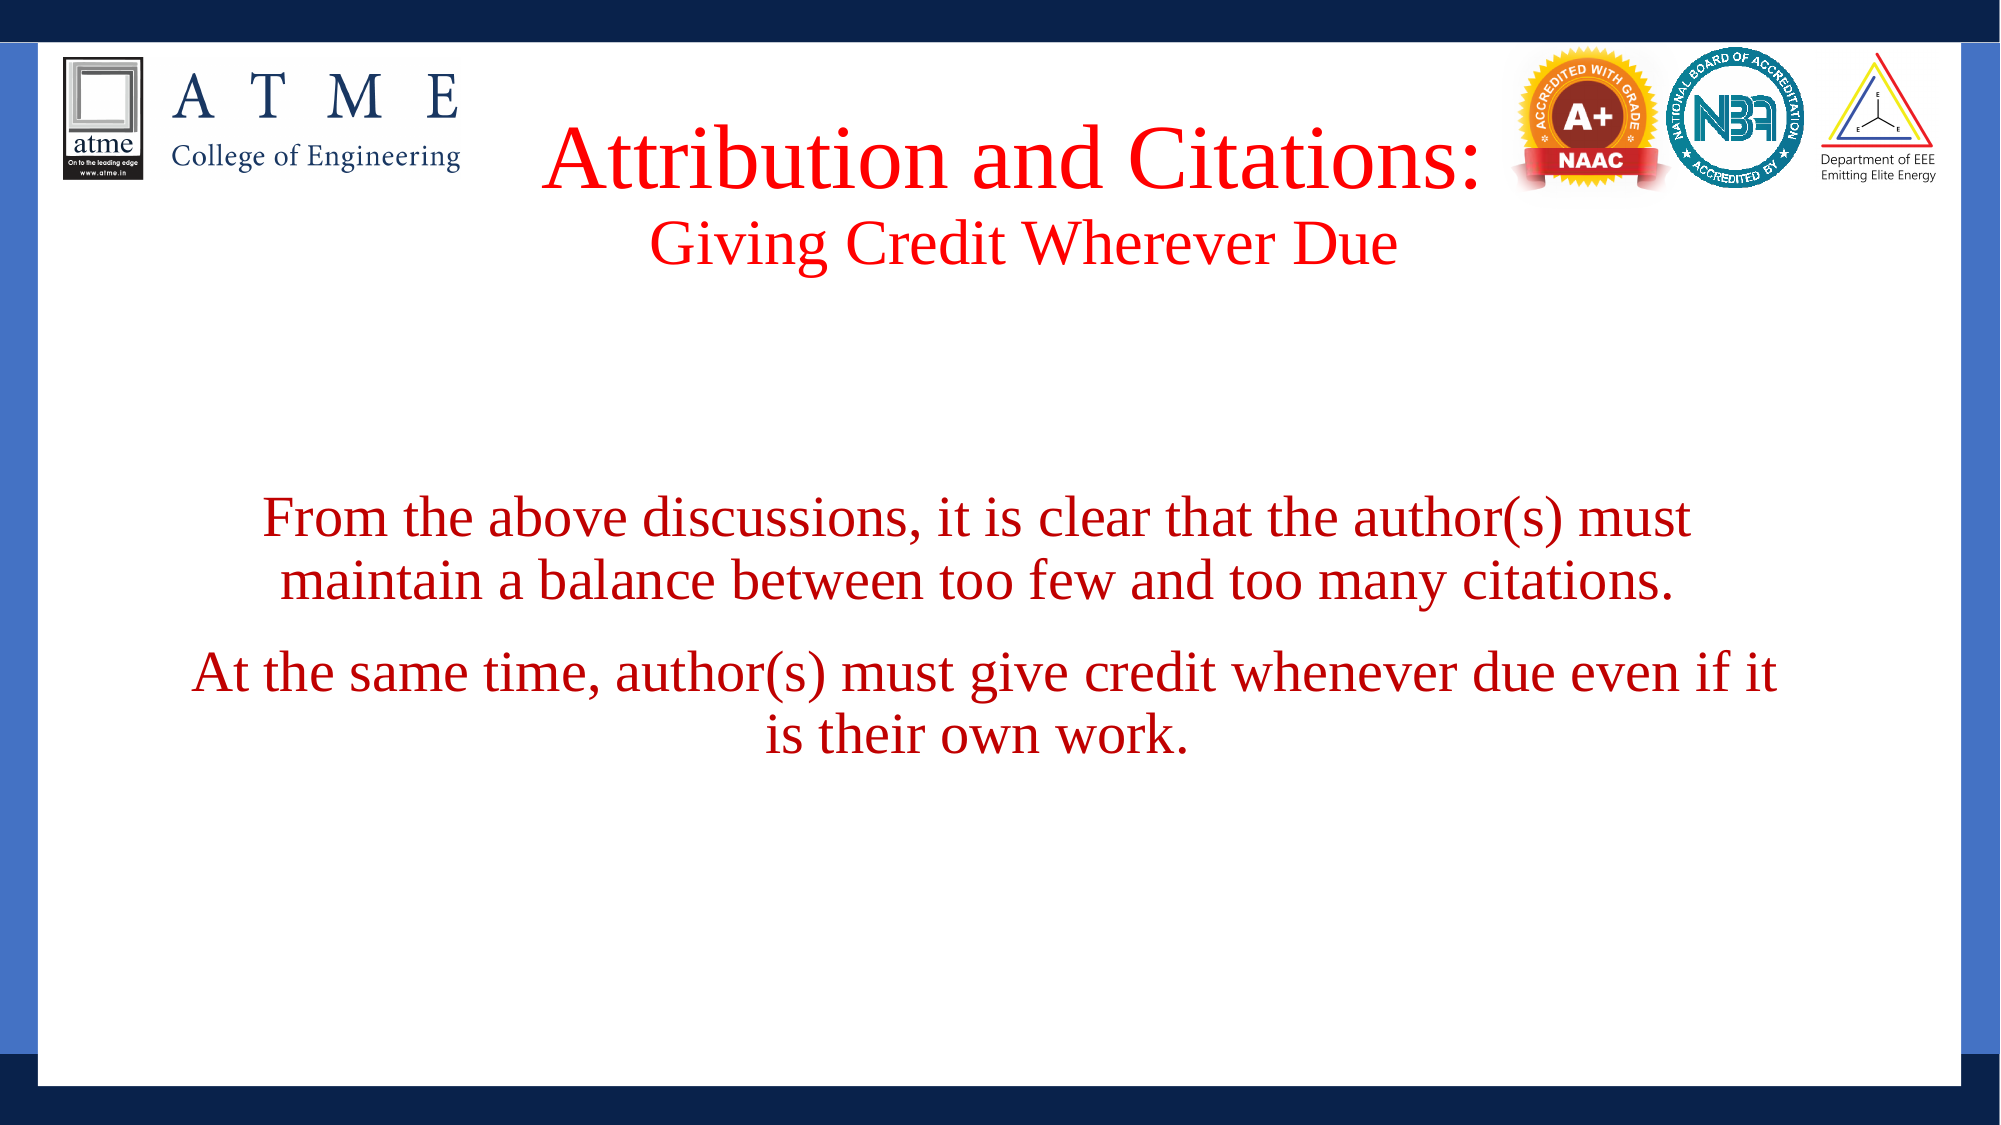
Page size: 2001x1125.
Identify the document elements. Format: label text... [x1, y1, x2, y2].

title Attribution and Citations: Giving Credit Wherever Due [350, 99, 1700, 287]
picture [0, 0, 2000, 43]
picture [0, 1054, 2000, 1125]
picture [1815, 49, 1939, 184]
picture [1531, 60, 1651, 99]
picture [1666, 47, 1804, 188]
picture [63, 57, 461, 180]
list From the above discussions, it is clear that the author(s) must maintain a balance between too few and too many citations. At the same time, author(s) must give credit whenever due even if it is their own work. [152, 287, 1803, 890]
